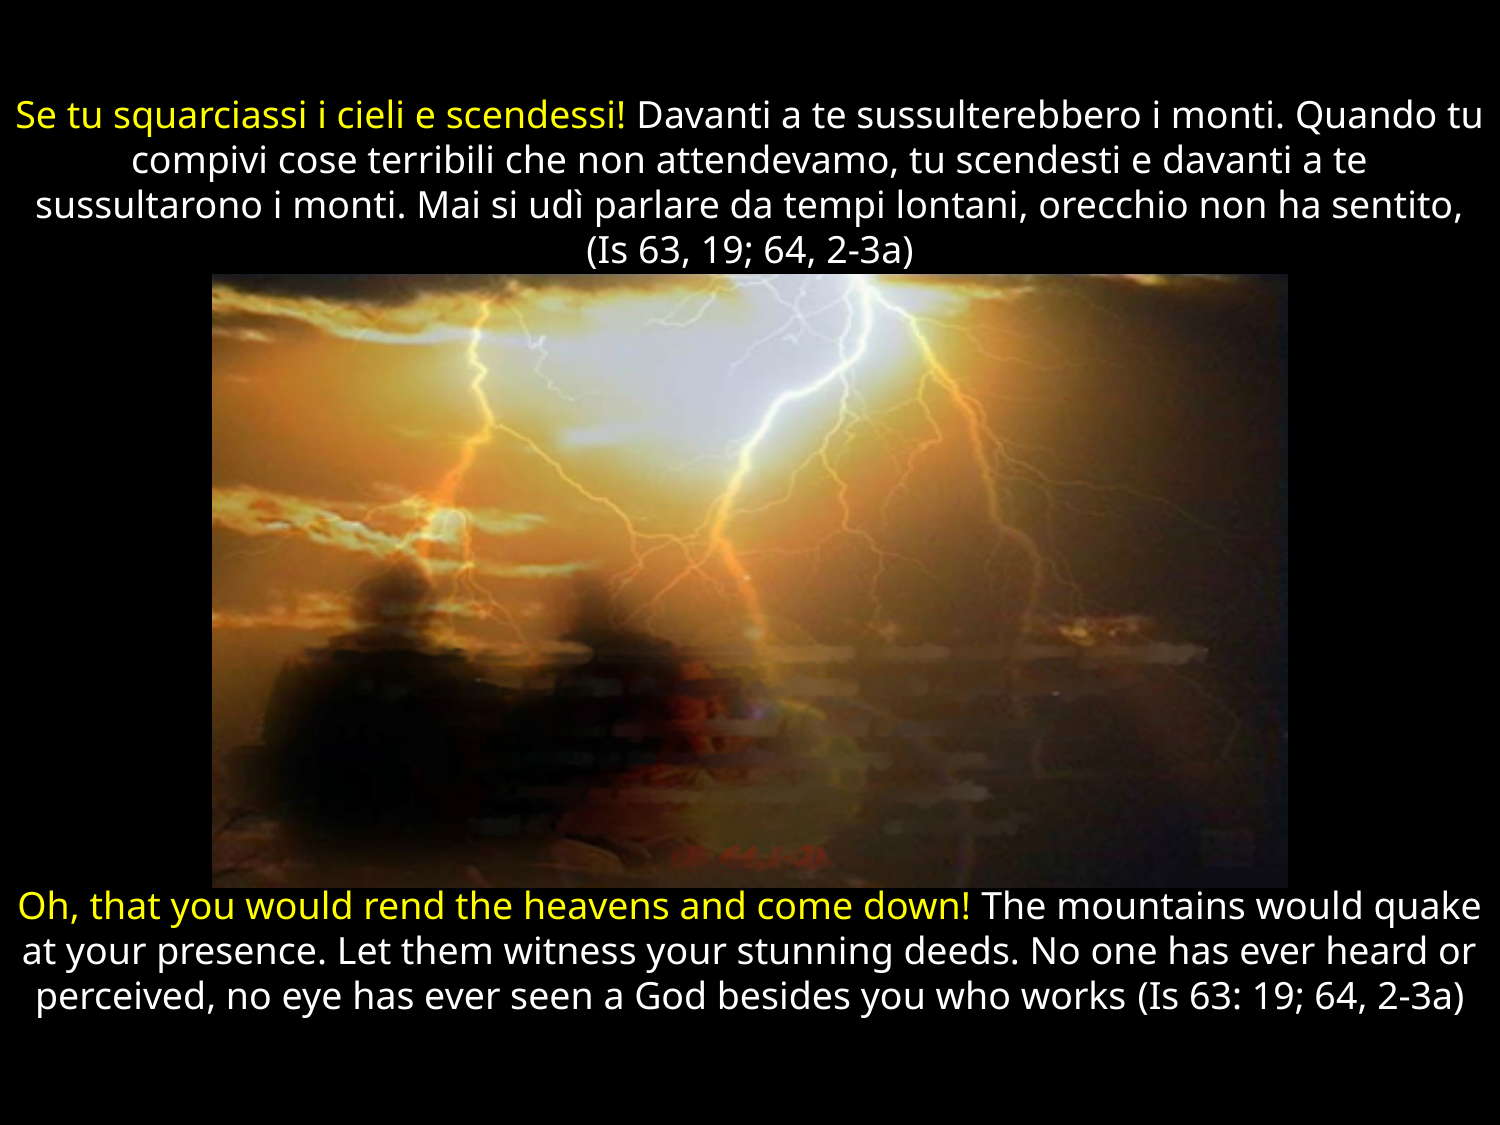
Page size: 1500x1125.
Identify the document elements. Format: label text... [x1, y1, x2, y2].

title Se tu squarciassi i cieli e scendessi! Davanti a te sussulterebbero i monti. Quando tu compivi cose terribili che non attendevamo, tu scendesti e davanti a te sussultarono i monti. Mai si udì parlare da tempi lontani, orecchio non ha sentito, (Is 63, 19; 64, 2-3a) [0, 87, 1500, 275]
picture [212, 274, 1288, 888]
text_box Oh, that you would rend the heavens and come down! The mountains would quake at your presence. Let them witness your stunning deeds. No one has ever heard or perceived, no eye has ever seen a God besides you who works (Is 63: 19; 64, 2-3a) [0, 874, 1500, 1025]
